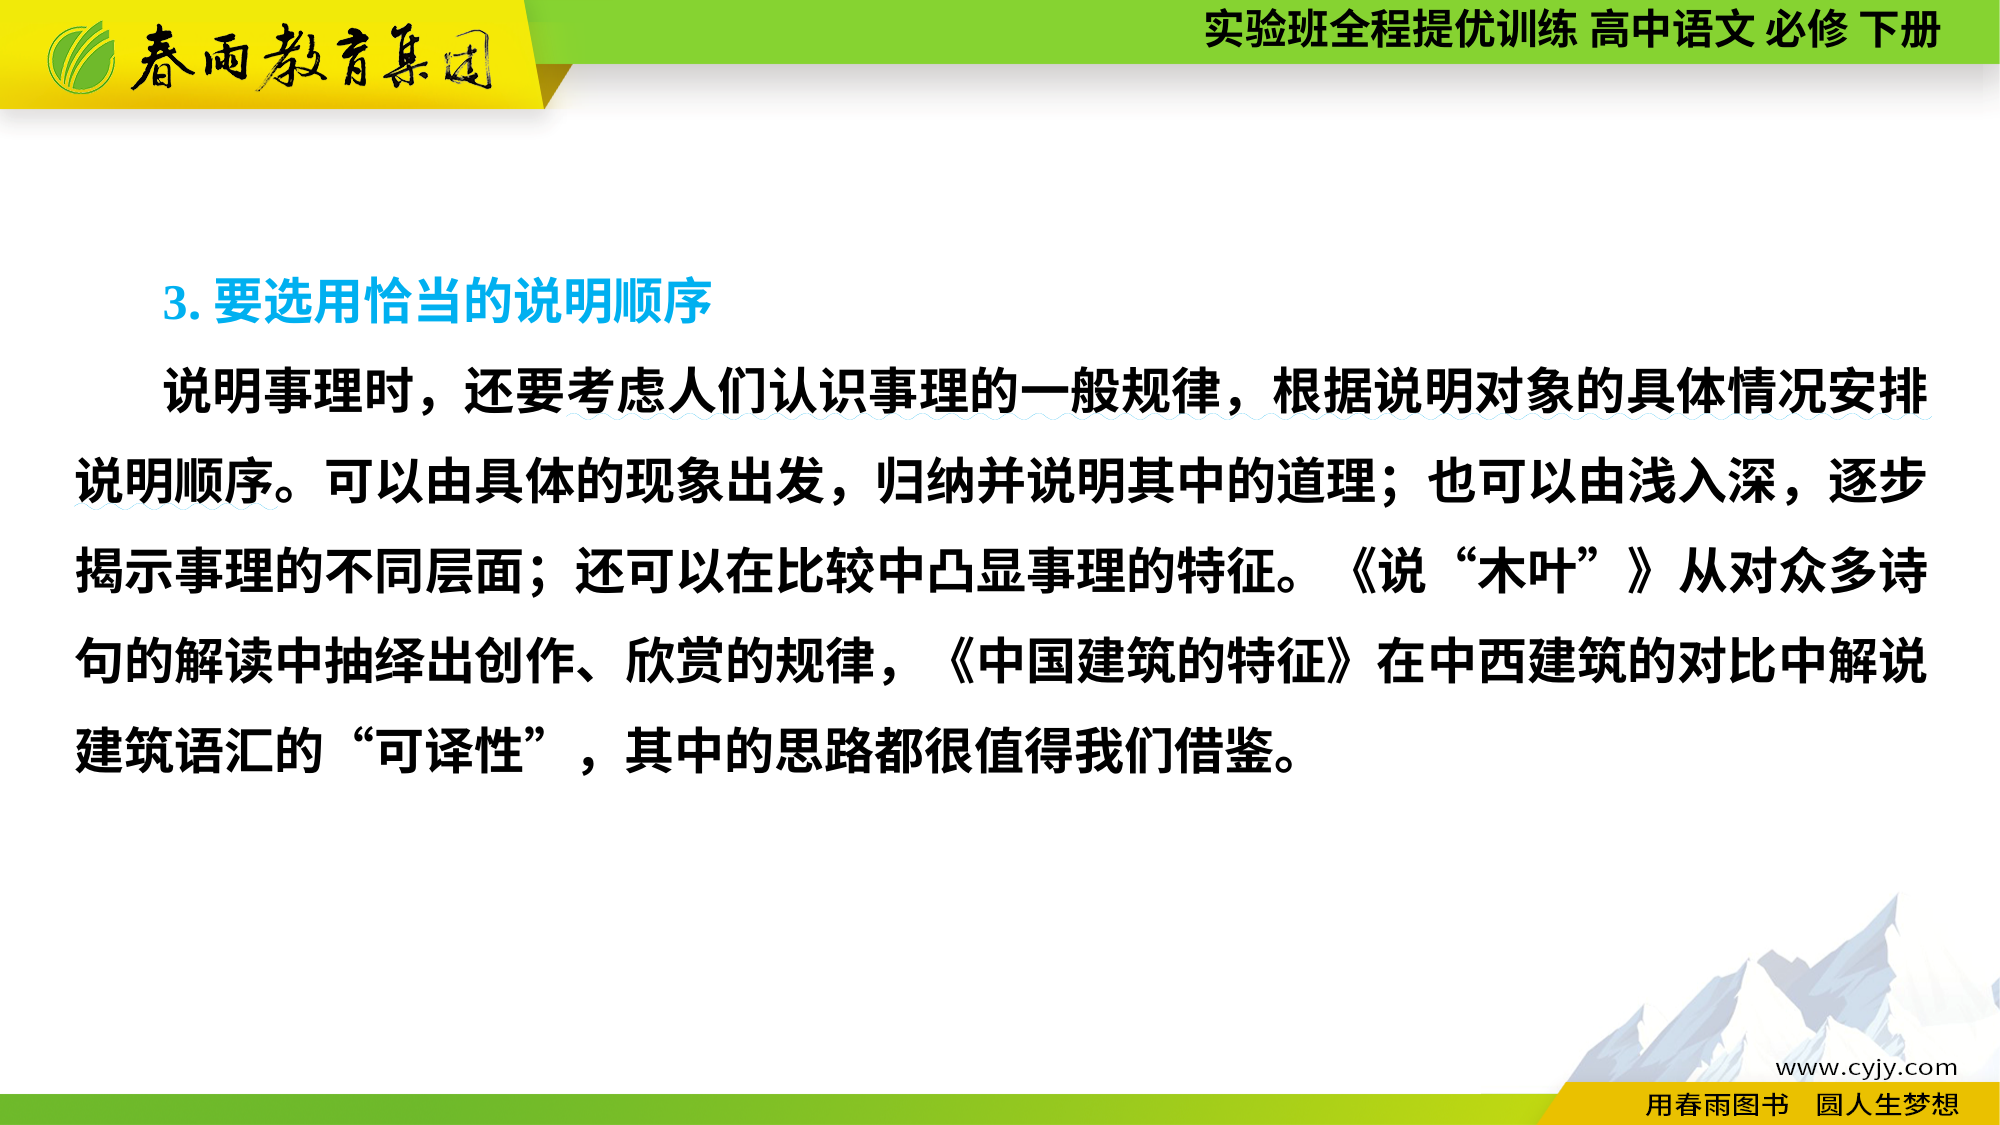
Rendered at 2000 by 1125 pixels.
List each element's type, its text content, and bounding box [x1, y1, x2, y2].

picture [0, 0, 2000, 1125]
list 3.要选用恰当的说明顺序 说明事理时，还要考虑人们认识事理的一般规律，根据说明对象的具体情况安排说明顺序。可以由具体的现象出发，归纳并说明其中的道理；也可以由浅入深，逐步揭示事理的不同层面；还可以在比较中凸显事理的特征。《说“木叶”》从对众多诗句的解读中抽绎出创作、欣赏的规律，《中国建筑的特征》在中西建筑的对比中解说建筑语汇的“可译性”，其中的思路都很值得我们借鉴。 [59, 231, 1944, 793]
